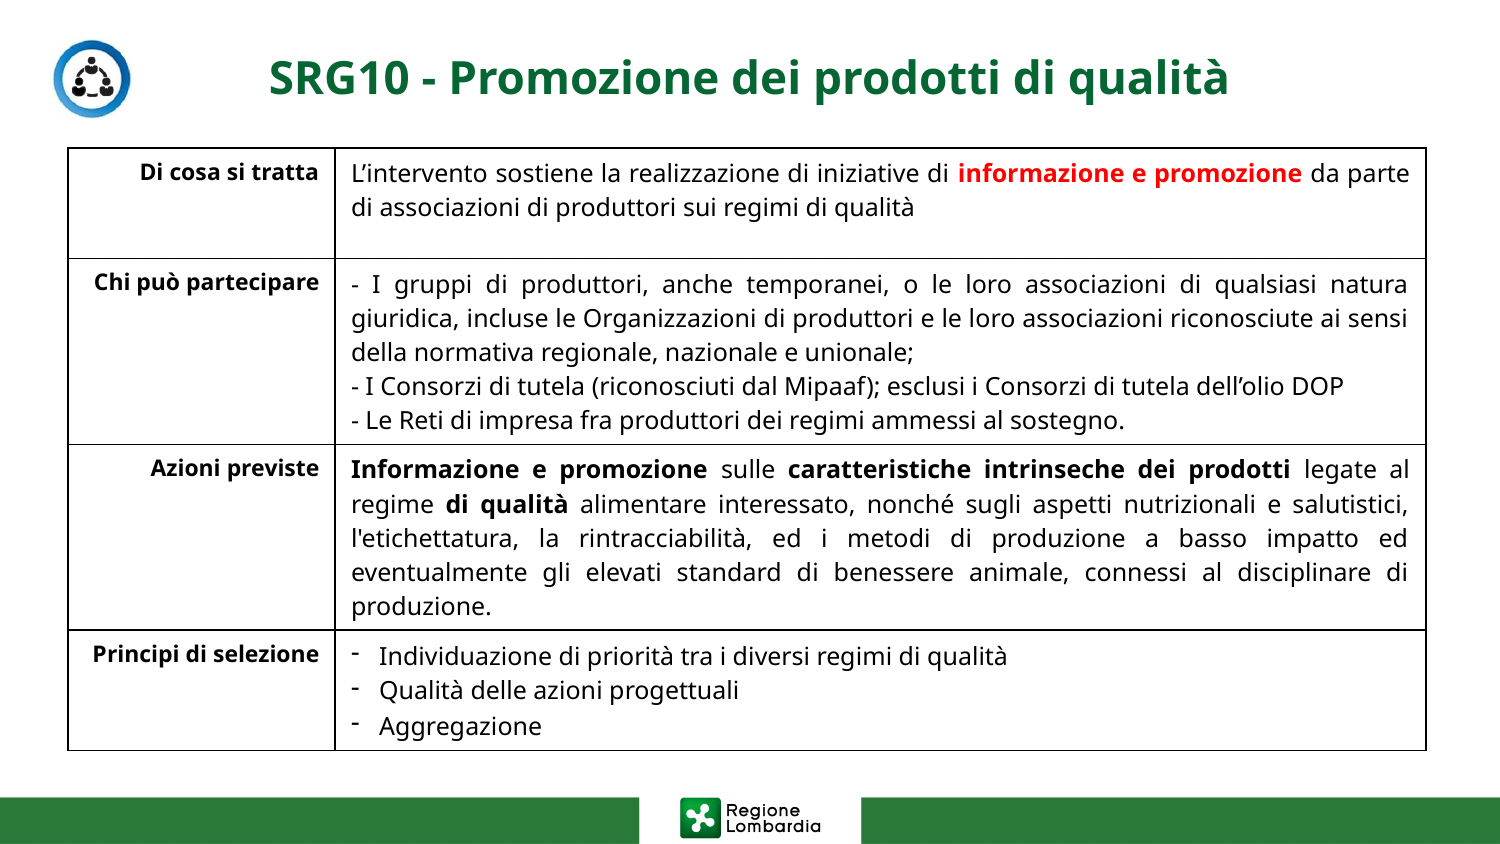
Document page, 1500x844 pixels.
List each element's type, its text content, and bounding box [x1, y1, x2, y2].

table_cell Informazione e promozione sulle caratteristiche intrinseche dei prodotti legate al regime di qualità alimentare interessato, nonché sugli aspetti nutrizionali e salutistici, l'etichettatura, la rintracciabilità, ed i metodi di produzione a basso impatto ed eventualmente gli elevati standard di benessere animale, connessi al disciplinare di produzione. [336, 445, 1425, 629]
table_cell - I gruppi di produttori, anche temporanei, o le loro associazioni di qualsiasi natura giuridica, incluse le Organizzazioni di produttori e le loro associazioni riconosciute ai sensi della normativa regionale, nazionale e unionale; - I Consorzi di tutela (riconosciuti dal Mipaaf); esclusi i Consorzi di tutela dell’olio DOP - Le Reti di impresa fra produttori dei regimi ammessi al sostegno. [336, 259, 1425, 444]
table_cell Azioni previste [69, 445, 334, 629]
table_cell Individuazione di priorità tra i diversi regimi di qualità Qualità delle azioni progettuali Aggregazione [336, 631, 1425, 750]
text_box SRG10 - Promozione dei prodotti di qualità [112, 22, 1388, 131]
picture [0, 0, 1500, 844]
table_cell Chi può partecipare [69, 259, 334, 444]
table_header L’intervento sostiene la realizzazione di iniziative di informazione e promozione da parte di associazioni di produttori sui regimi di qualità [336, 149, 1425, 258]
table_header Di cosa si tratta [69, 149, 334, 258]
table_cell Principi di selezione [69, 631, 334, 750]
